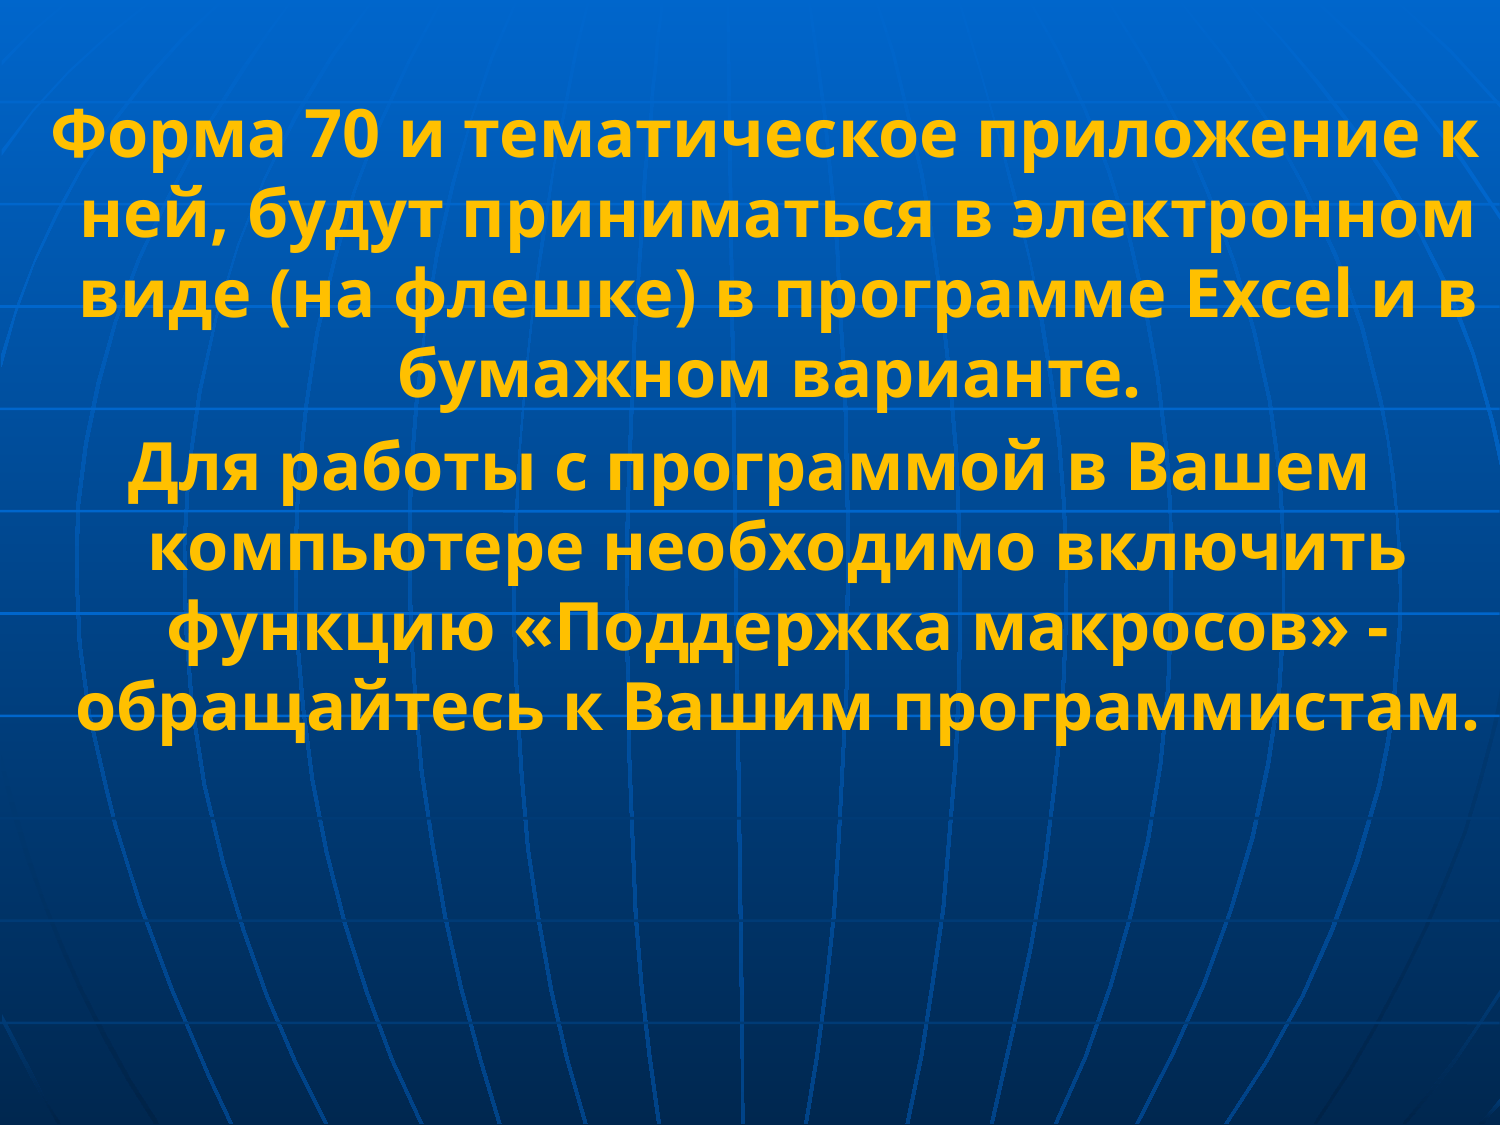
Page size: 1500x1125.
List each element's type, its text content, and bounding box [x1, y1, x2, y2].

list Форма 70 и тематическое приложение к ней, будут приниматься в электронном виде (на флешке) в программе Excel и в бумажном варианте. Для работы с программой в Вашем компьютере необходимо включить функцию «Поддержка макросов» - обращайтесь к Вашим программистам. [0, 0, 1500, 1125]
